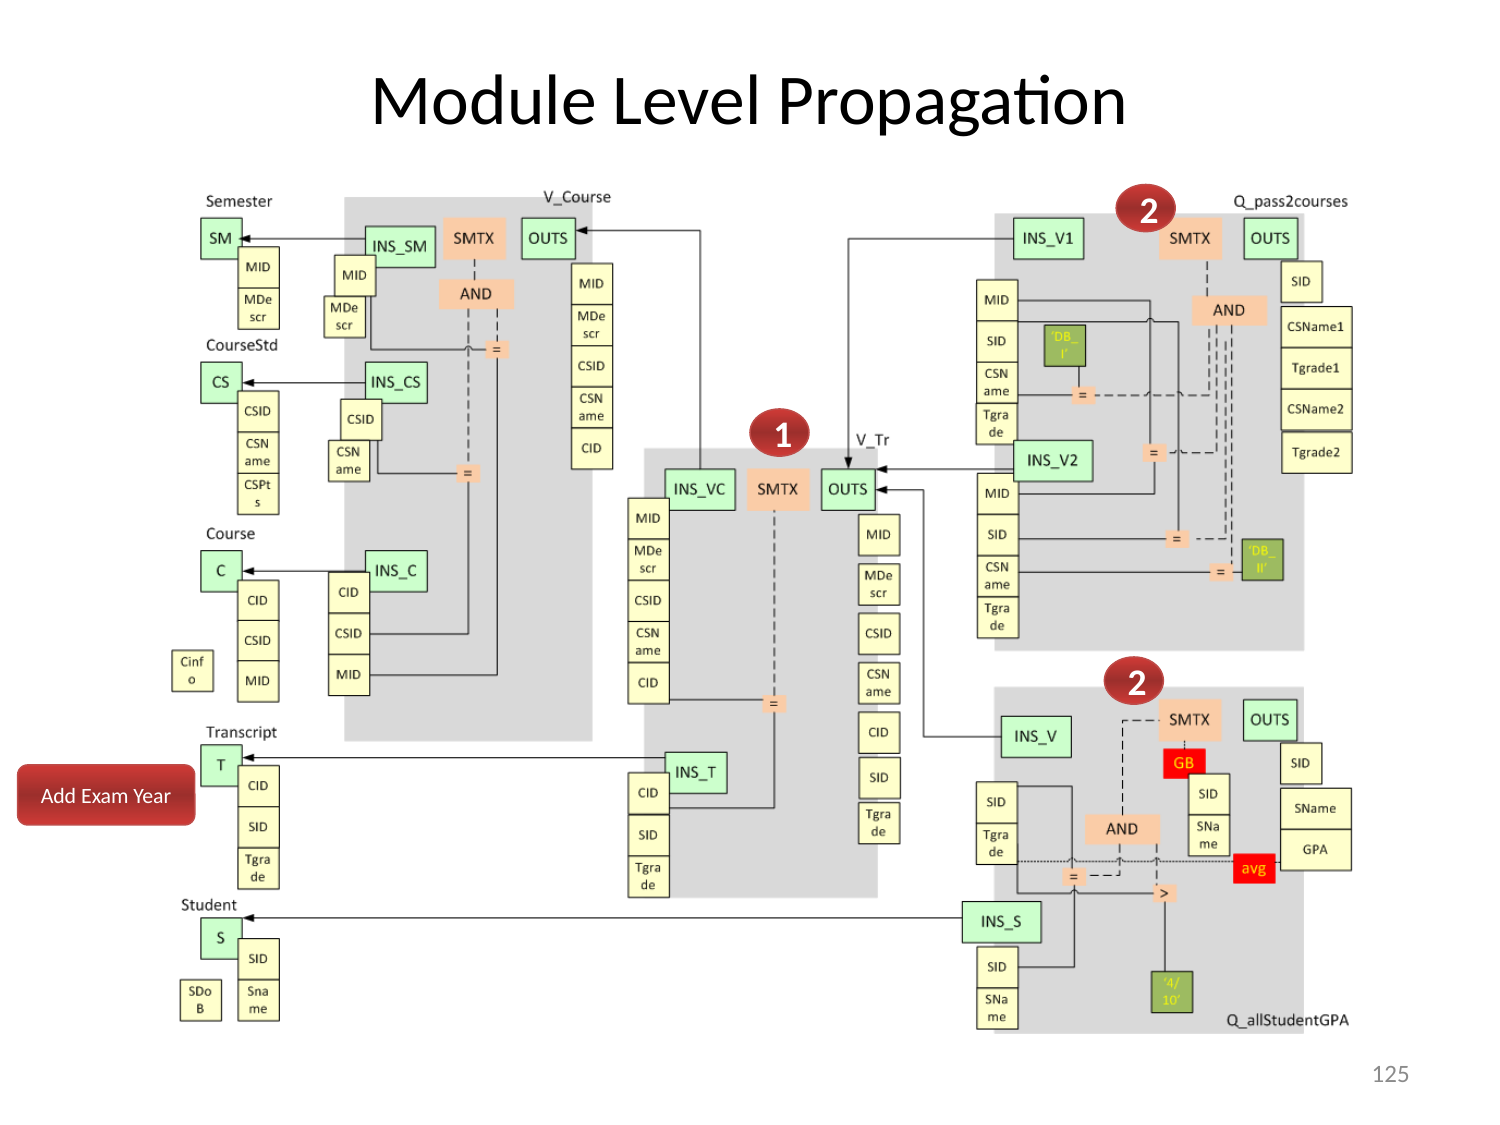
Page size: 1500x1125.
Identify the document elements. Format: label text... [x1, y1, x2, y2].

text_box Add Exam Year [17, 764, 165, 825]
picture [170, 184, 1353, 1034]
title Module Level Propagation [75, 45, 1425, 233]
slide_number 125 [1074, 1042, 1425, 1103]
